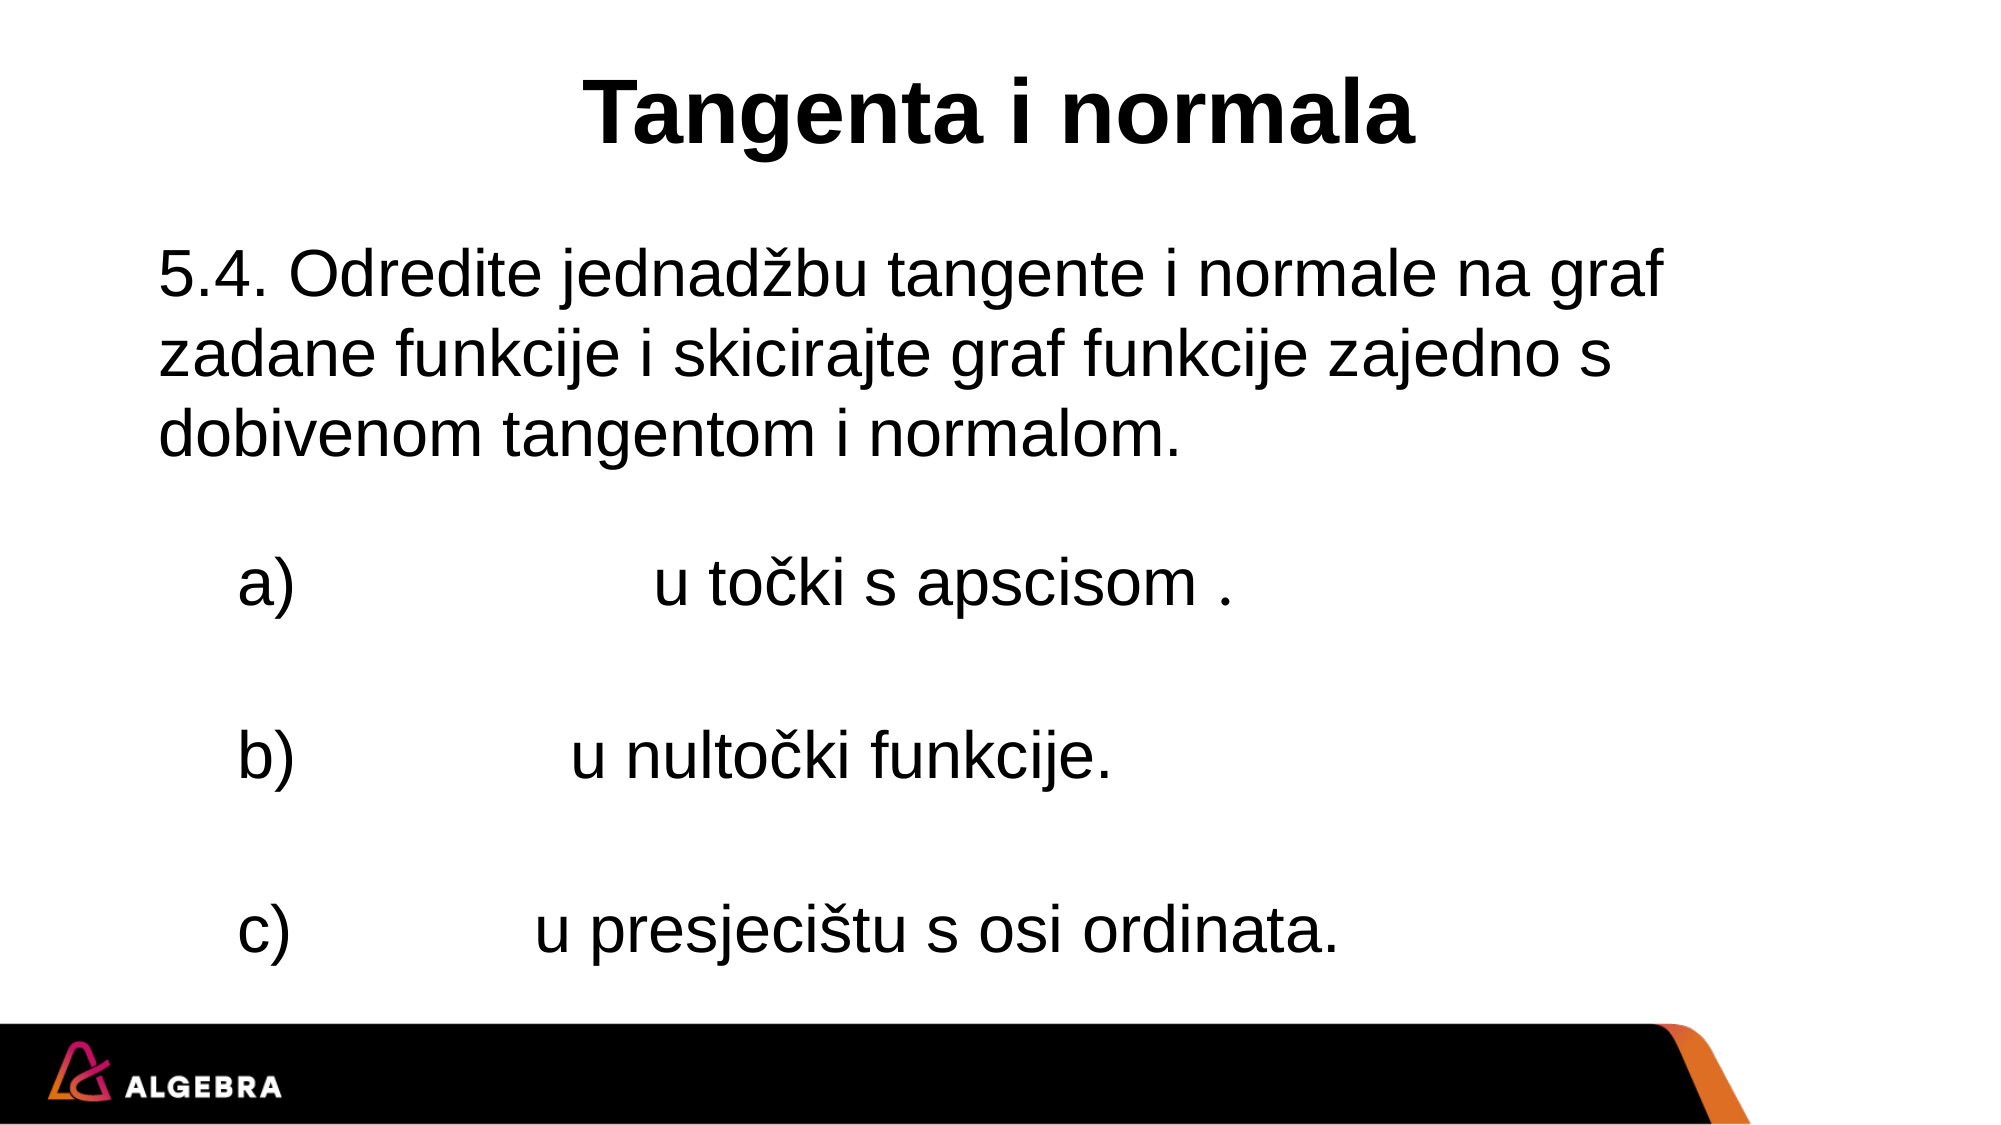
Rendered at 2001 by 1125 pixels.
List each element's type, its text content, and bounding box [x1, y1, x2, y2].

picture [0, 1023, 1958, 1125]
text_box a) [222, 531, 318, 626]
text_box c) [222, 878, 318, 973]
text_box b) [222, 704, 318, 800]
text_box 5.4. Odredite jednadžbu tangente i normale na graf zadane funkcije i skicirajte graf funkcije zajedno s dobivenom tangentom i normalom. [144, 222, 1894, 477]
title Tangenta i normala [137, 4, 1863, 223]
